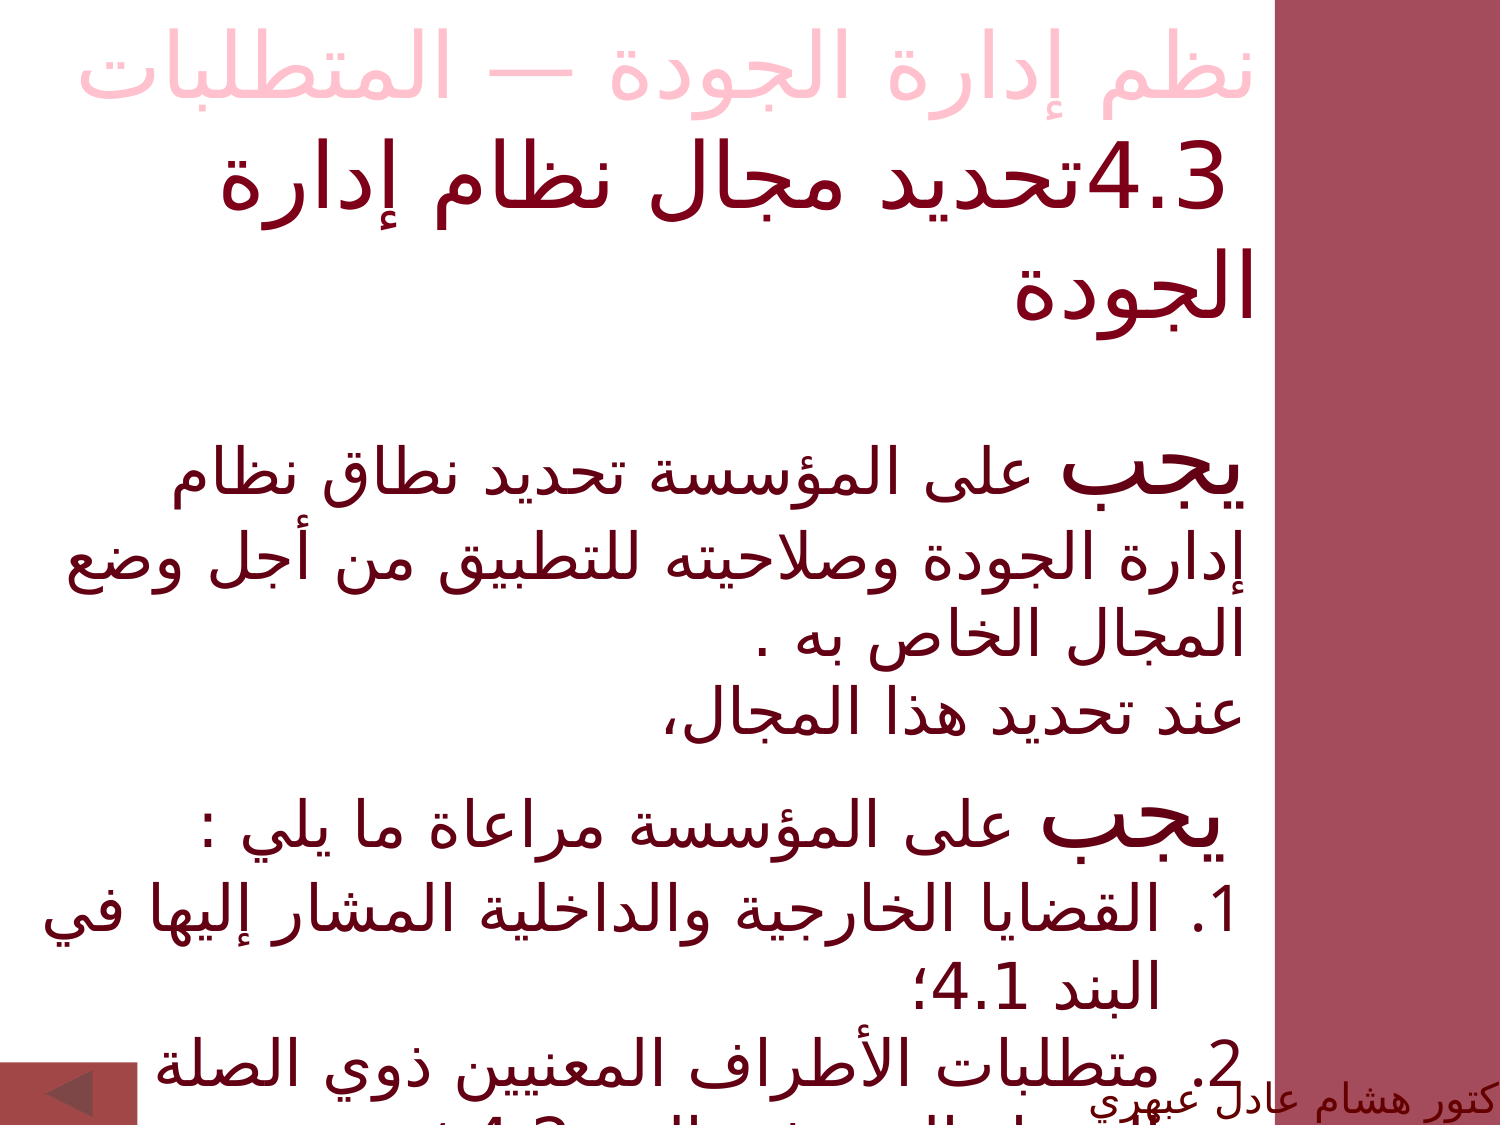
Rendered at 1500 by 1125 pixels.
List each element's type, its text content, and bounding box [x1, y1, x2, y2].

text_box يجب على المؤسسة تحديد نطاق نظام إدارة الجودة وصلاحيته للتطبيق من أجل وضع المجال الخاص به . عند تحديد هذا المجال، يجب على المؤسسة مراعاة ما يلي : القضايا الخارجية والداخلية المشار إليها في البند 4.1؛ متطلبات الأطراف المعنيين ذوي الصلة المشار إليهم في البند 4.2 ؛ منتجات وخدمات المؤسسة. [12, 387, 1263, 1125]
text_box [0, 1060, 140, 1125]
text_box الدكتور هشام عادل عبهري [1073, 1064, 1500, 1125]
text_box [1273, 0, 1500, 1064]
text_box نظم إدارة الجودة — المتطلبات 4.3تحديد مجال نظام إدارة الجودة [0, 0, 1275, 345]
